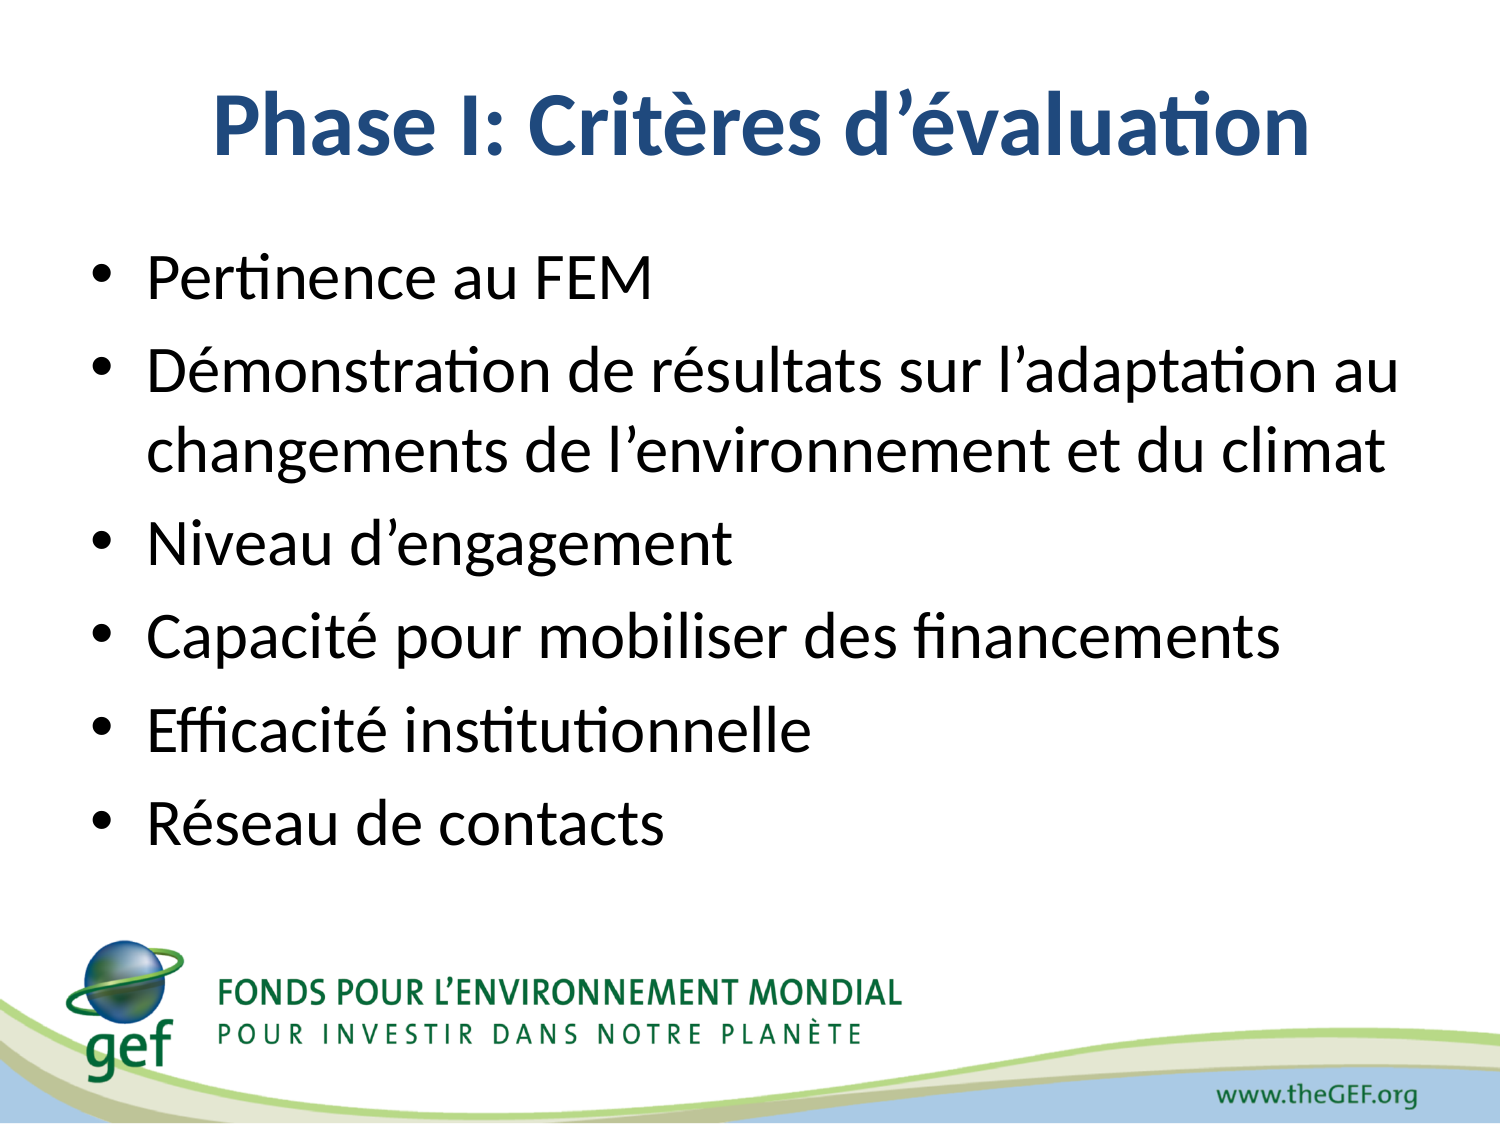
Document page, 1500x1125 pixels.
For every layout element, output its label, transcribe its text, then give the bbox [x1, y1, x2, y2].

list Pertinence au FEM Démonstration de résultats sur l’adaptation au changements de l’environnement et du climat Niveau d’engagement Capacité pour mobiliser des financements Efficacité institutionnelle Réseau de contacts [74, 224, 1426, 938]
title Phase I: Critères d’évaluation [87, 24, 1438, 213]
picture [0, 912, 1500, 1125]
